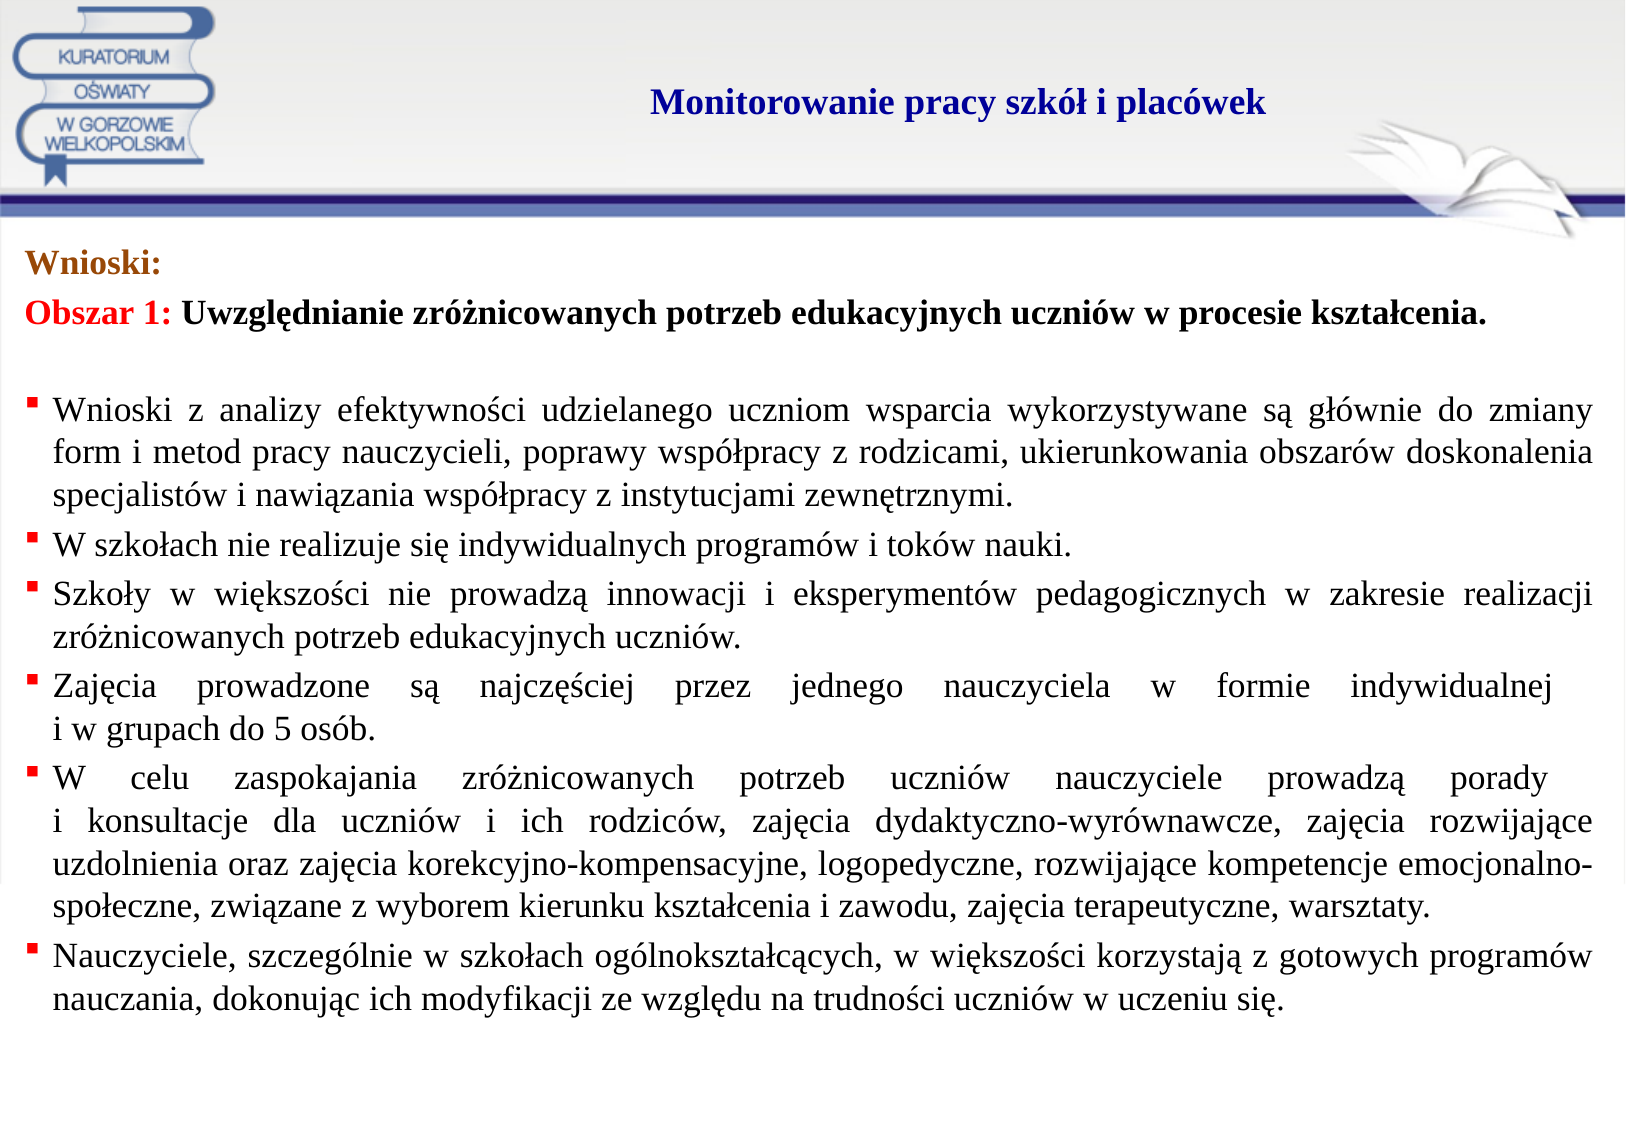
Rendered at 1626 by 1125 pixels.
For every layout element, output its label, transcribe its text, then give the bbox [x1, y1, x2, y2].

list Wnioski: Obszar 1: Uwzględnianie zróżnicowanych potrzeb edukacyjnych uczniów w procesie kształcenia. Wnioski z analizy efektywności udzielanego uczniom wsparcia wykorzystywane są głównie do zmiany form i metod pracy nauczycieli, poprawy współpracy z rodzicami, ukierunkowania obszarów doskonalenia specjalistów i nawiązania współpracy z instytucjami zewnętrznymi. W szkołach nie realizuje się indywidualnych programów i toków nauki. Szkoły w większości nie prowadzą innowacji i eksperymentów pedagogicznych w zakresie realizacji zróżnicowanych potrzeb edukacyjnych uczniów. Zajęcia prowadzone są najczęściej przez jednego nauczyciela w formie indywidualnej i w grupach do 5 osób. W celu zaspokajania zróżnicowanych potrzeb uczniów nauczyciele prowadzą porady i konsultacje dla uczniów i ich rodziców, zajęcia dydaktyczno-wyrównawcze, zajęcia rozwijające uzdolnienia oraz zajęcia korekcyjno-kompensacyjne, logopedyczne, rozwijające kompetencje emocjonalno-społeczne, związane z wyborem kierunku kształcenia i zawodu, zajęcia terapeutyczne, warsztaty. Nauczyciele, szczególnie w szkołach ogólnokształcących, w większości korzystają z gotowych programów nauczania, dokonując ich modyfikacji ze względu na trudności uczniów w uczeniu się. [9, 231, 1609, 1071]
title Monitorowanie pracy szkół i placówek [317, 23, 1600, 176]
picture [0, 0, 1626, 1125]
